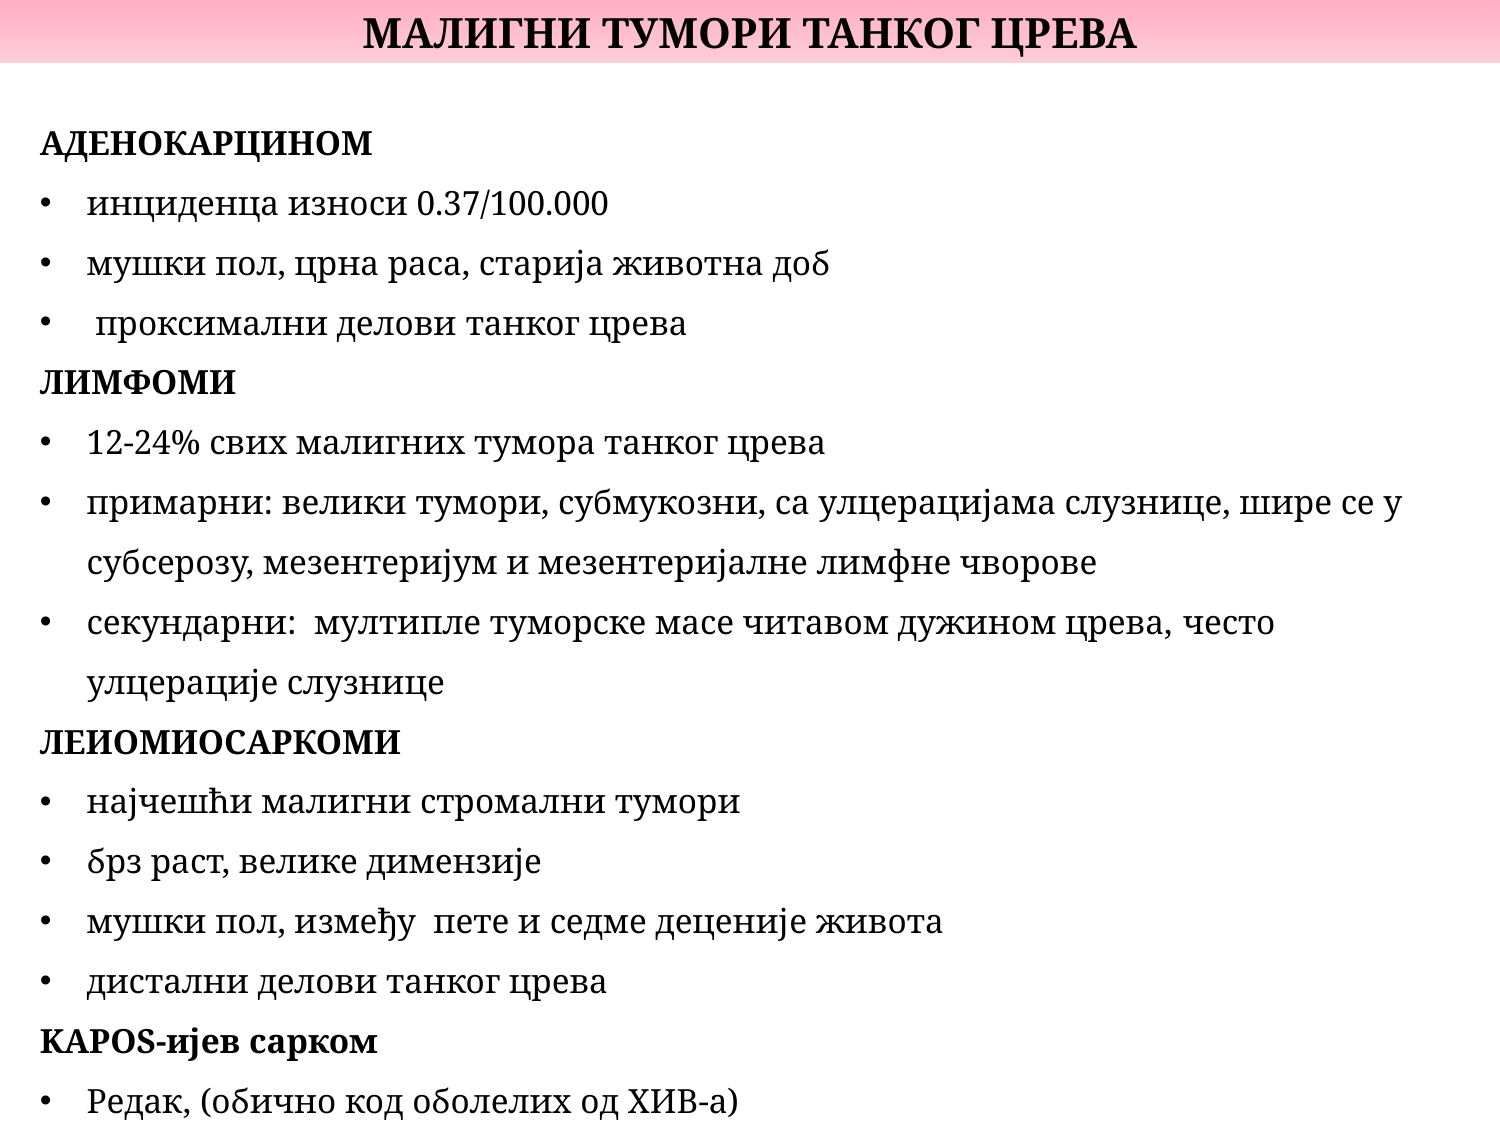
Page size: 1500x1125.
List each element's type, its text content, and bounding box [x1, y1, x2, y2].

text_box АДЕНОКАРЦИНОМ инциденца износи 0.37/100.000 мушки пол, црна раса, старија животна доб проксимални делови танког црева ЛИМФОМИ 12-24% свих малигних тумора танког црева примарни: велики тумори, субмукозни, са улцерацијама слузнице, шире се у субсерозу, мезентеријум и мезентеријалне лимфне чворове секундарни: мултипле туморске масе читавом дужином црева, често улцерације слузнице ЛЕИОМИОСАРКОМИ најчешћи малигни стромални тумори брз раст, велике димензије мушки пол, између пете и седме деценијe живота дистални делови танког црева KAPOS-ијев сарком Редак, (обично код оболелих од ХИВ-а) [24, 94, 1475, 1125]
text_box МАЛИГНИ ТУМОРИ ТАНКОГ ЦРЕВА [0, 0, 1500, 63]
